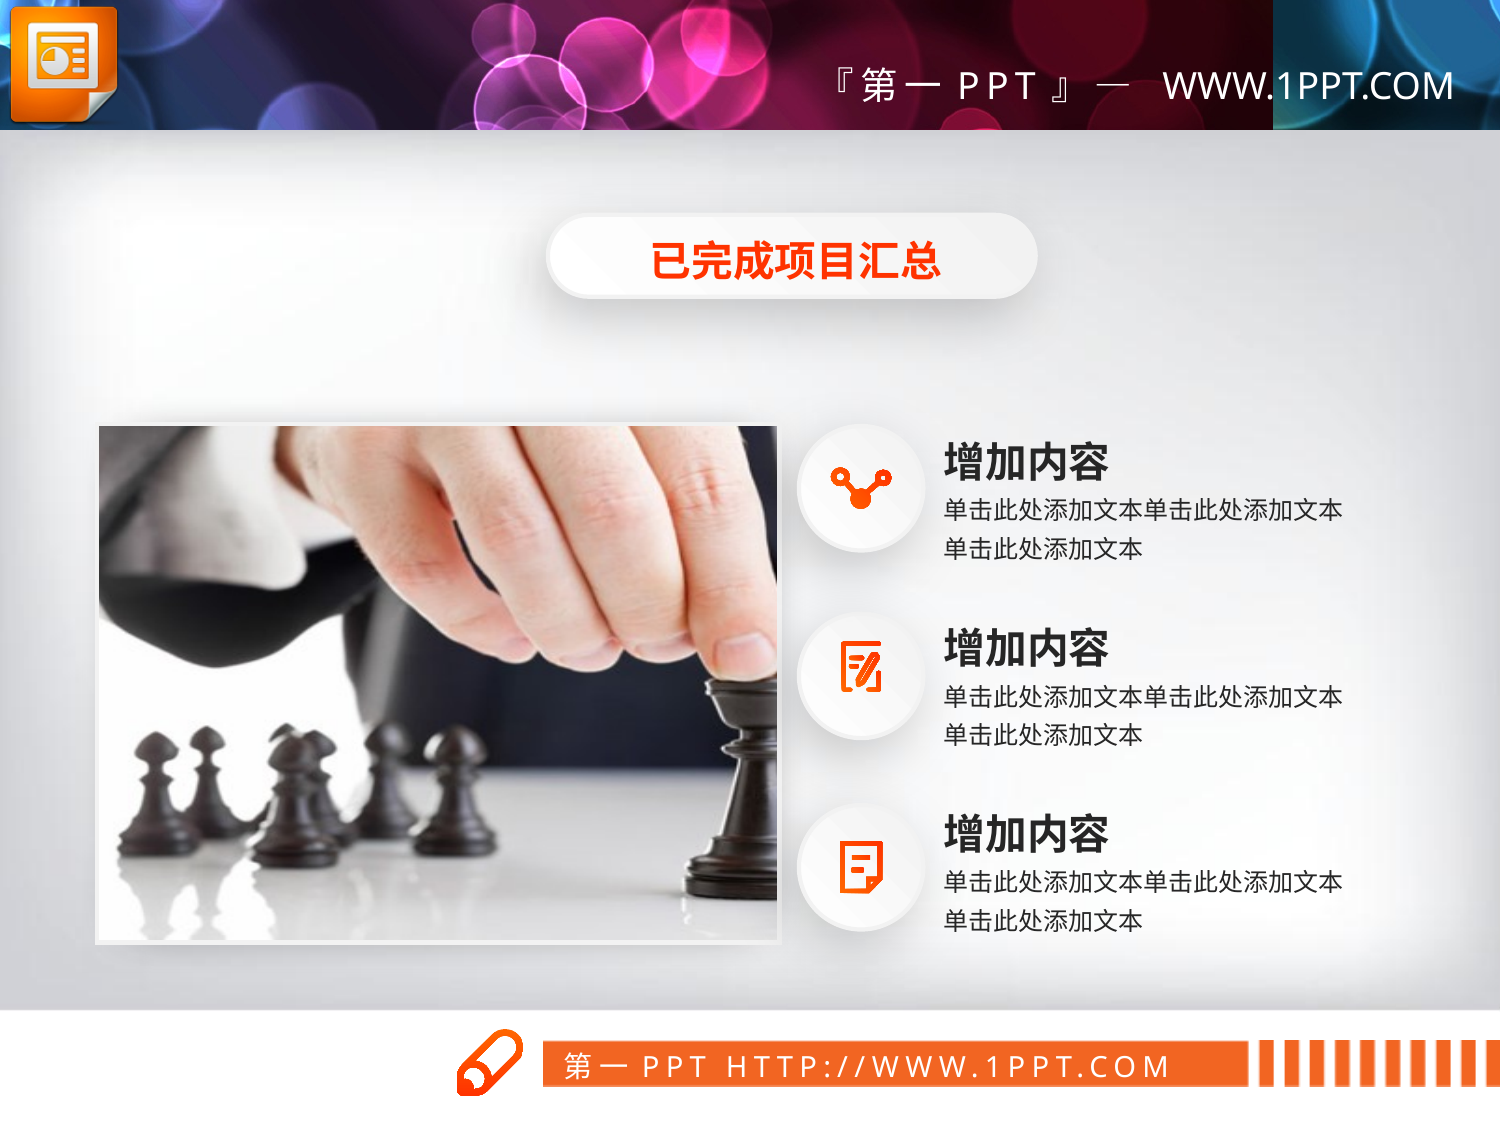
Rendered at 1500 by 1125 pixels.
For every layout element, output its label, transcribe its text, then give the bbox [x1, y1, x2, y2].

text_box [547, 214, 1036, 297]
text_box 增加内容 单击此处添加文本单击此处添加文本 单击此处添加文本 [923, 782, 1435, 946]
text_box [798, 613, 924, 739]
text_box 增加内容 单击此处添加文本单击此处添加文本 单击此处添加文本 [923, 597, 1435, 760]
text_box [798, 425, 924, 551]
text_box 增加内容 单击此处添加文本单击此处添加文本 单击此处添加文本 [923, 411, 1435, 574]
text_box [798, 804, 924, 930]
picture [543, 1040, 1500, 1087]
picture [0, 0, 1500, 1012]
